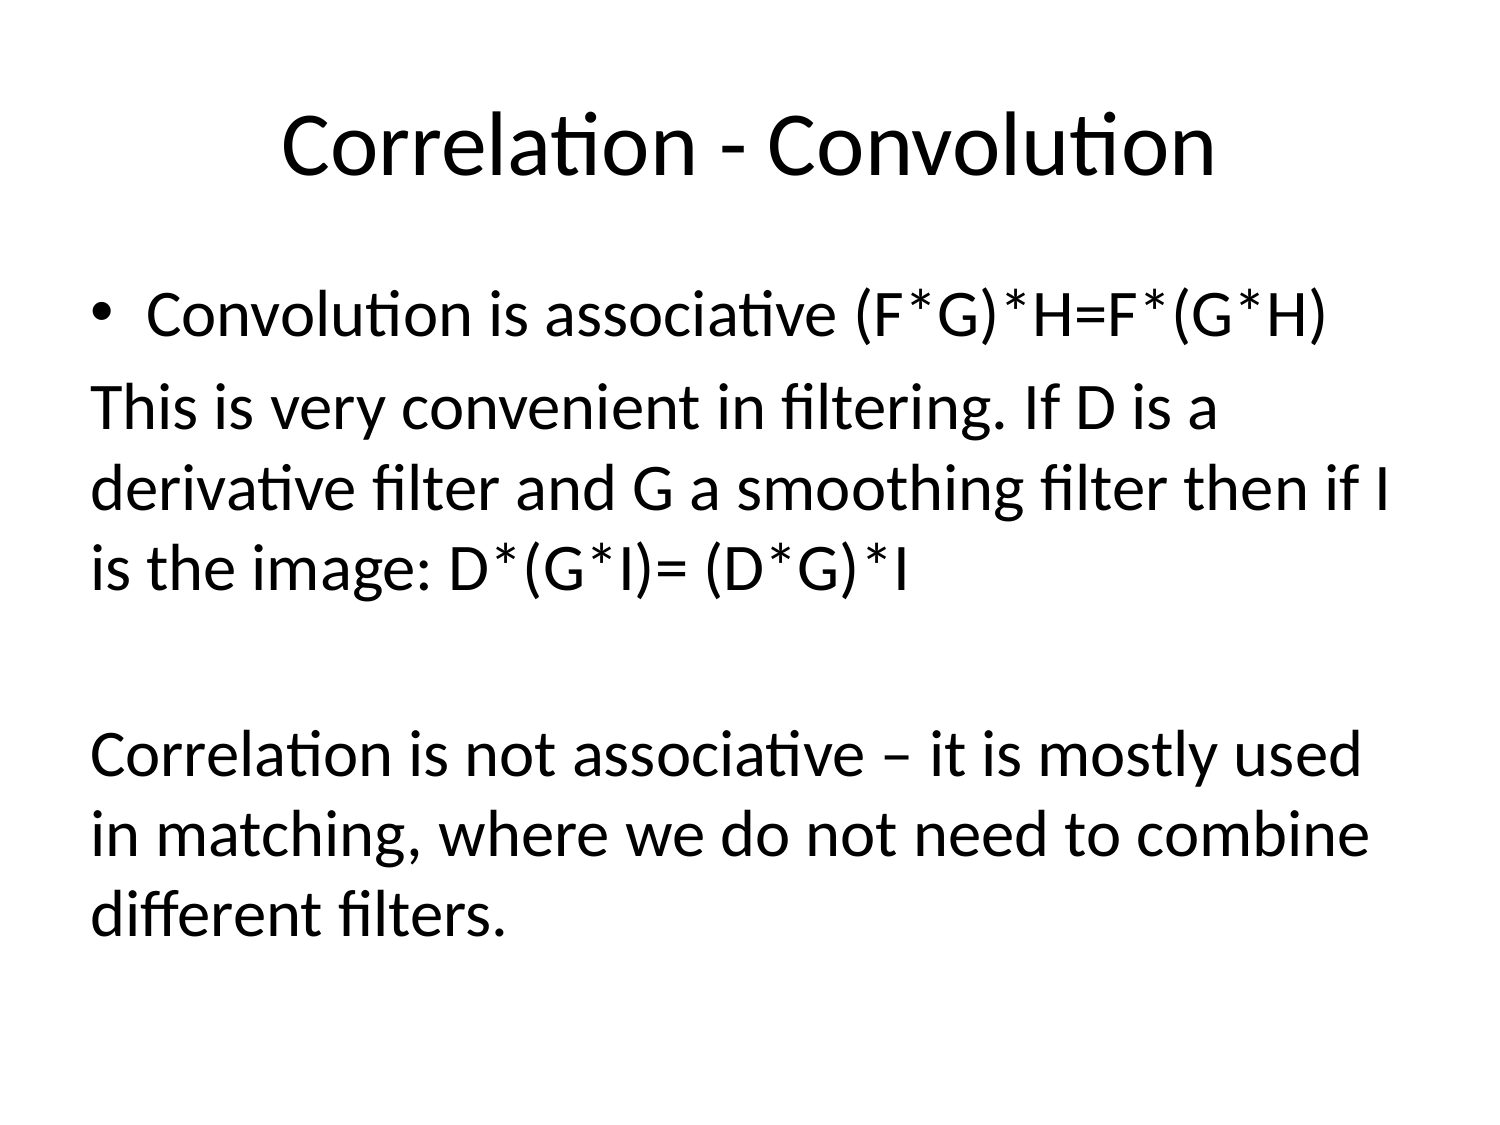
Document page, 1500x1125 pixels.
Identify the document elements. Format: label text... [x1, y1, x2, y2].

list Convolution is associative (F*G)*H=F*(G*H) This is very convenient in filtering. If D is a derivative filter and G a smoothing filter then if I is the image: D*(G*I)= (D*G)*I Correlation is not associative – it is mostly used in matching, where we do not need to combine different filters. [75, 262, 1425, 1005]
title Correlation - Convolution [75, 45, 1425, 233]
